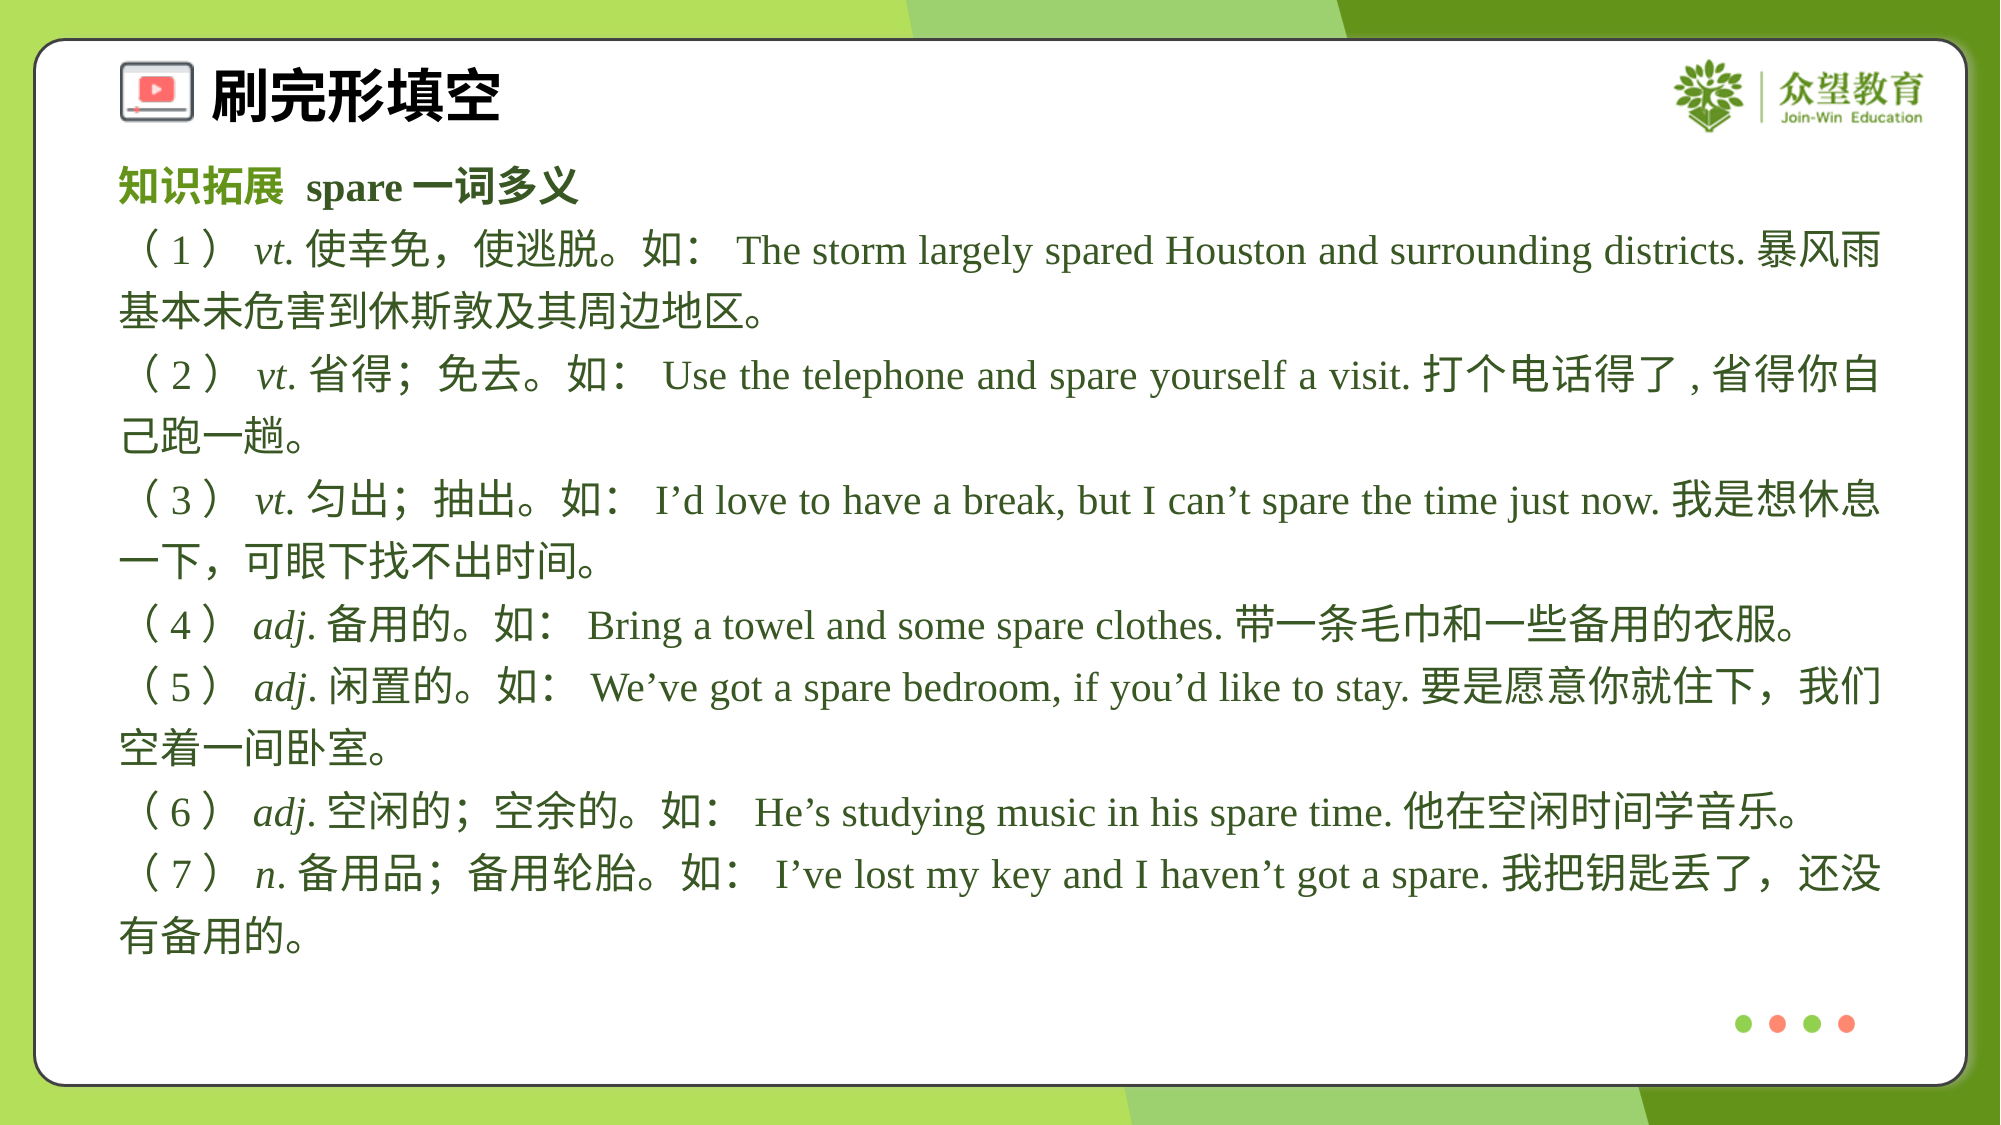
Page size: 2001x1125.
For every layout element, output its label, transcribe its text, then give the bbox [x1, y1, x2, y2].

picture [0, 0, 2000, 1125]
text_box 知识拓展 spare一词多义 （1）vt.使幸免，使逃脱。如：The storm largely spared Houston and surrounding districts.暴风雨基本未危害到休斯敦及其周边地区。 （2）vt.省得；免去。如：Use the telephone and spare yourself a visit.打个电话得了,省得你自己跑一趟。 （3）vt.匀出；抽出。如：I’d love to have a break, but I can’t spare the time just now.我是想休息一下，可眼下找不出时间。 （4）adj.备用的。如：Bring a towel and some spare clothes.带一条毛巾和一些备用的衣服。 （5）adj.闲置的。如：We’ve got a spare bedroom, if you’d like to stay.要是愿意你就住下，我们空着一间卧室。 （6）adj.空闲的；空余的。如：He’s studying music in his spare time.他在空闲时间学音乐。 （7）n.备用品；备用轮胎。如：I’ve lost my key and I haven’t got a spare.我把钥匙丢了，还没有备用的。 [118, 147, 1883, 956]
